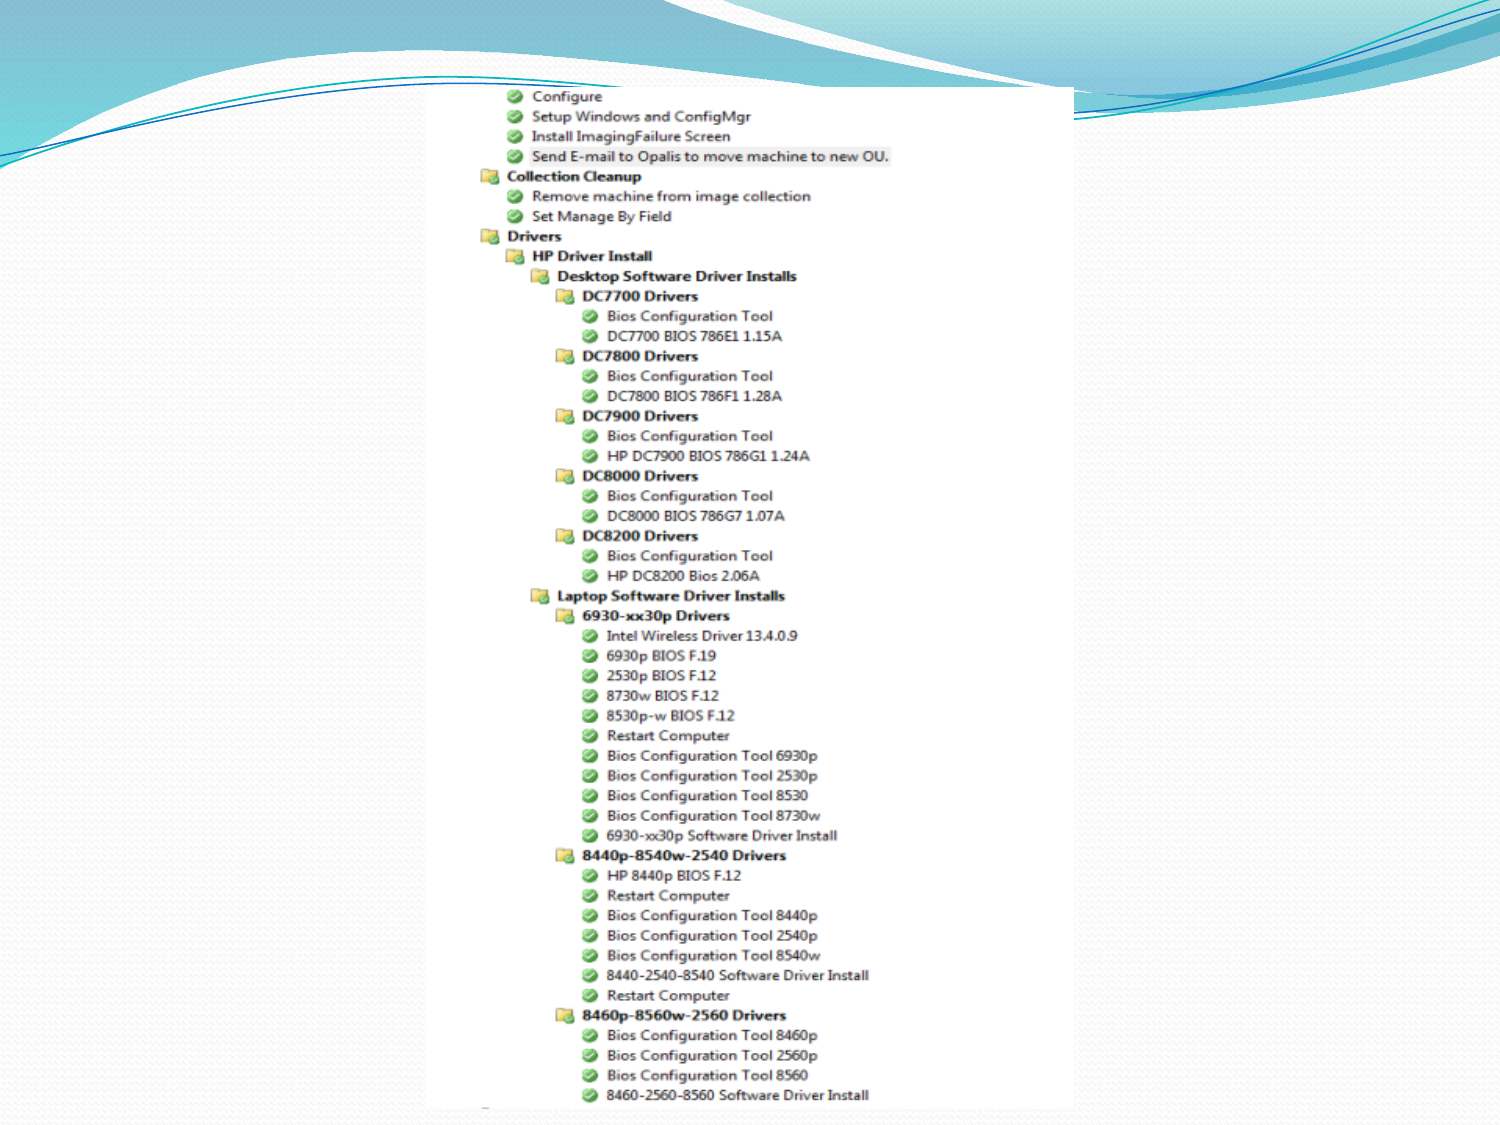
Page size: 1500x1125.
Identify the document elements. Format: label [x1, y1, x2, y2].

picture [426, 87, 1074, 1109]
